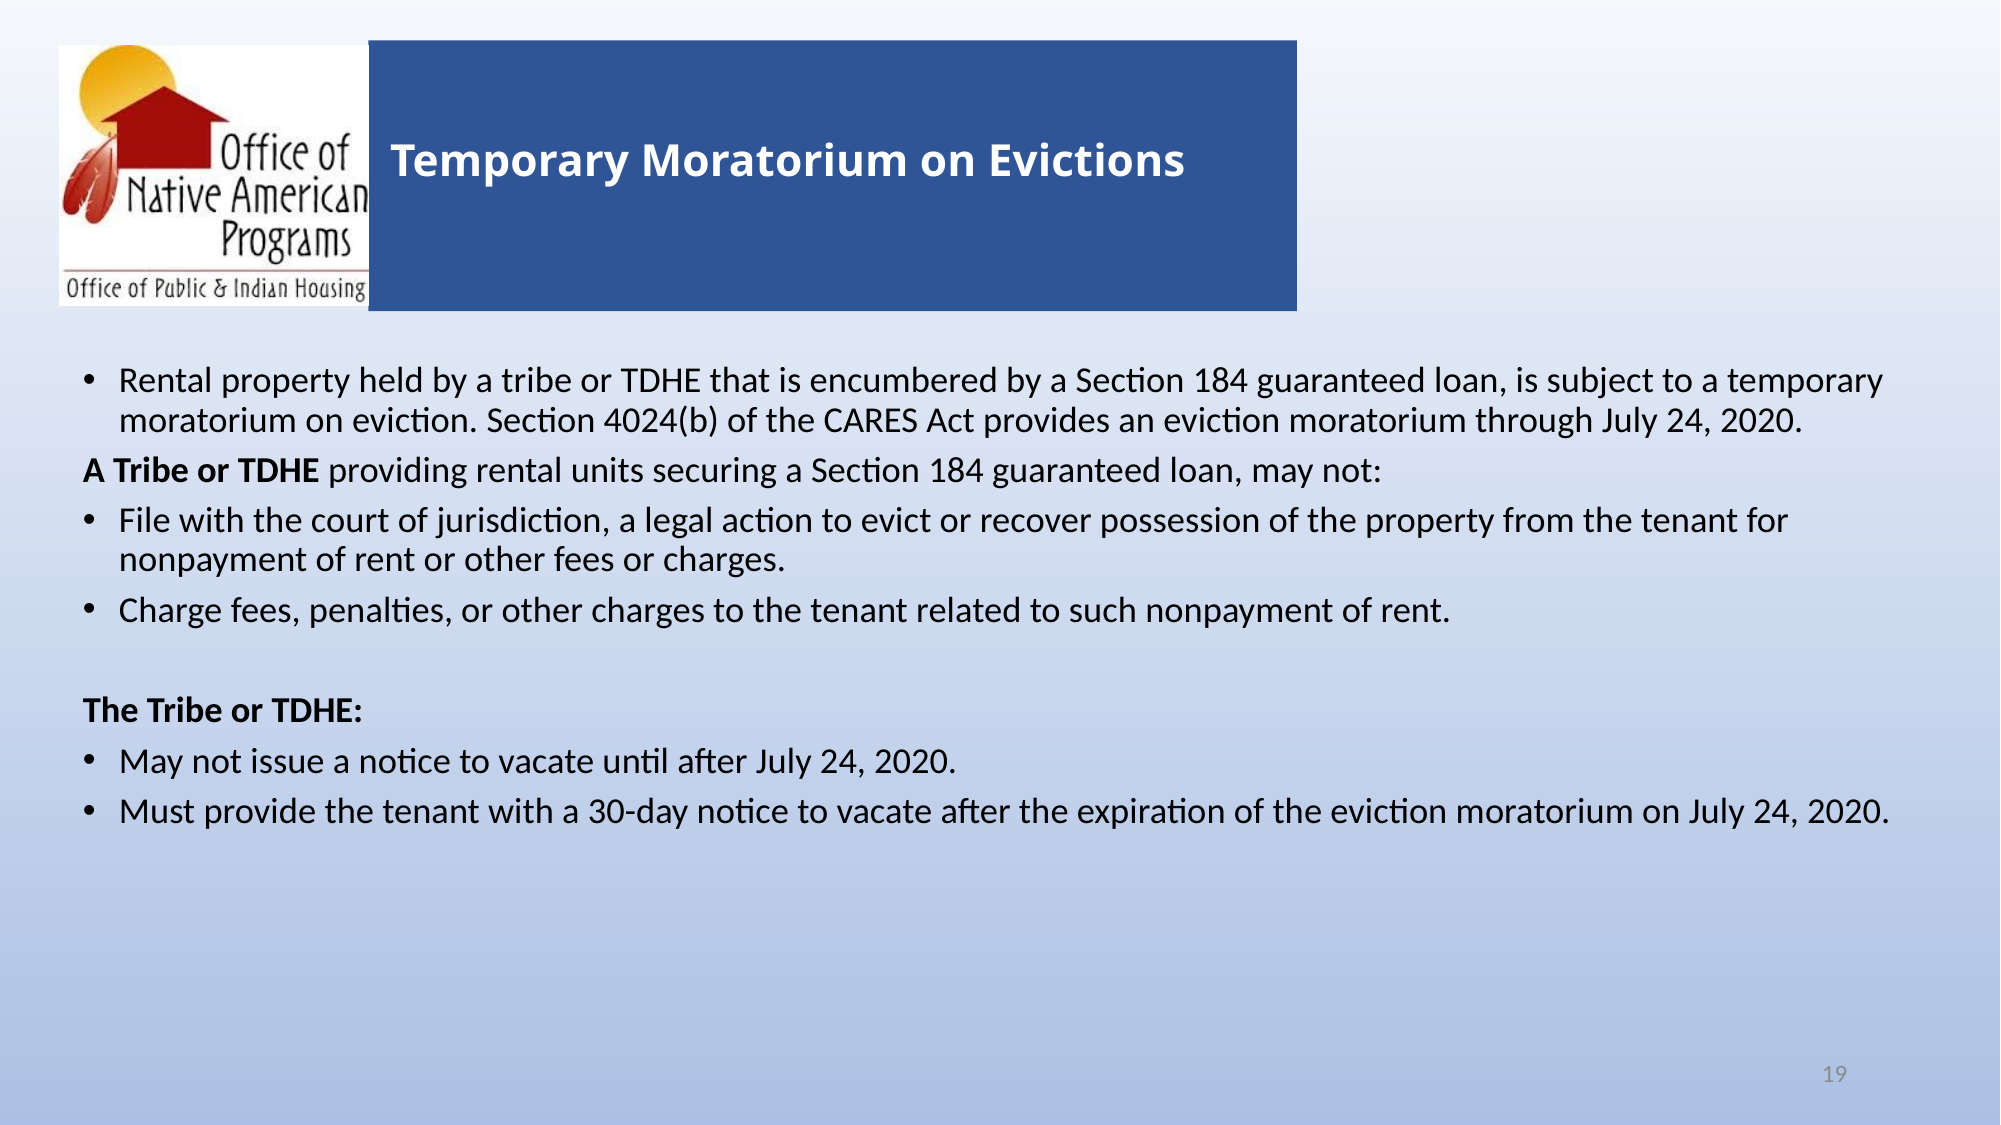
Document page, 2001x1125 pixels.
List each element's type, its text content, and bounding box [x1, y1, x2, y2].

list Rental property held by a tribe or TDHE that is encumbered by a Section 184 guaranteed loan, is subject to a temporary moratorium on eviction. Section 4024(b) of the CARES Act provides an eviction moratorium through July 24, 2020. A Tribe or TDHE providing rental units securing a Section 184 guaranteed loan, may not: File with the court of jurisdiction, a legal action to evict or recover possession of the property from the tenant for nonpayment of rent or other fees or charges. Charge fees, penalties, or other charges to the tenant related to such nonpayment of rent. The Tribe or TDHE: May not issue a notice to vacate until after July 24, 2020. Must provide the tenant with a 30-day notice to vacate after the expiration of the eviction moratorium on July 24, 2020. [67, 305, 1941, 1040]
picture [59, 45, 369, 306]
slide_number 19 [1412, 1042, 1863, 1103]
title Temporary Moratorium on Evictions [368, 40, 1297, 305]
